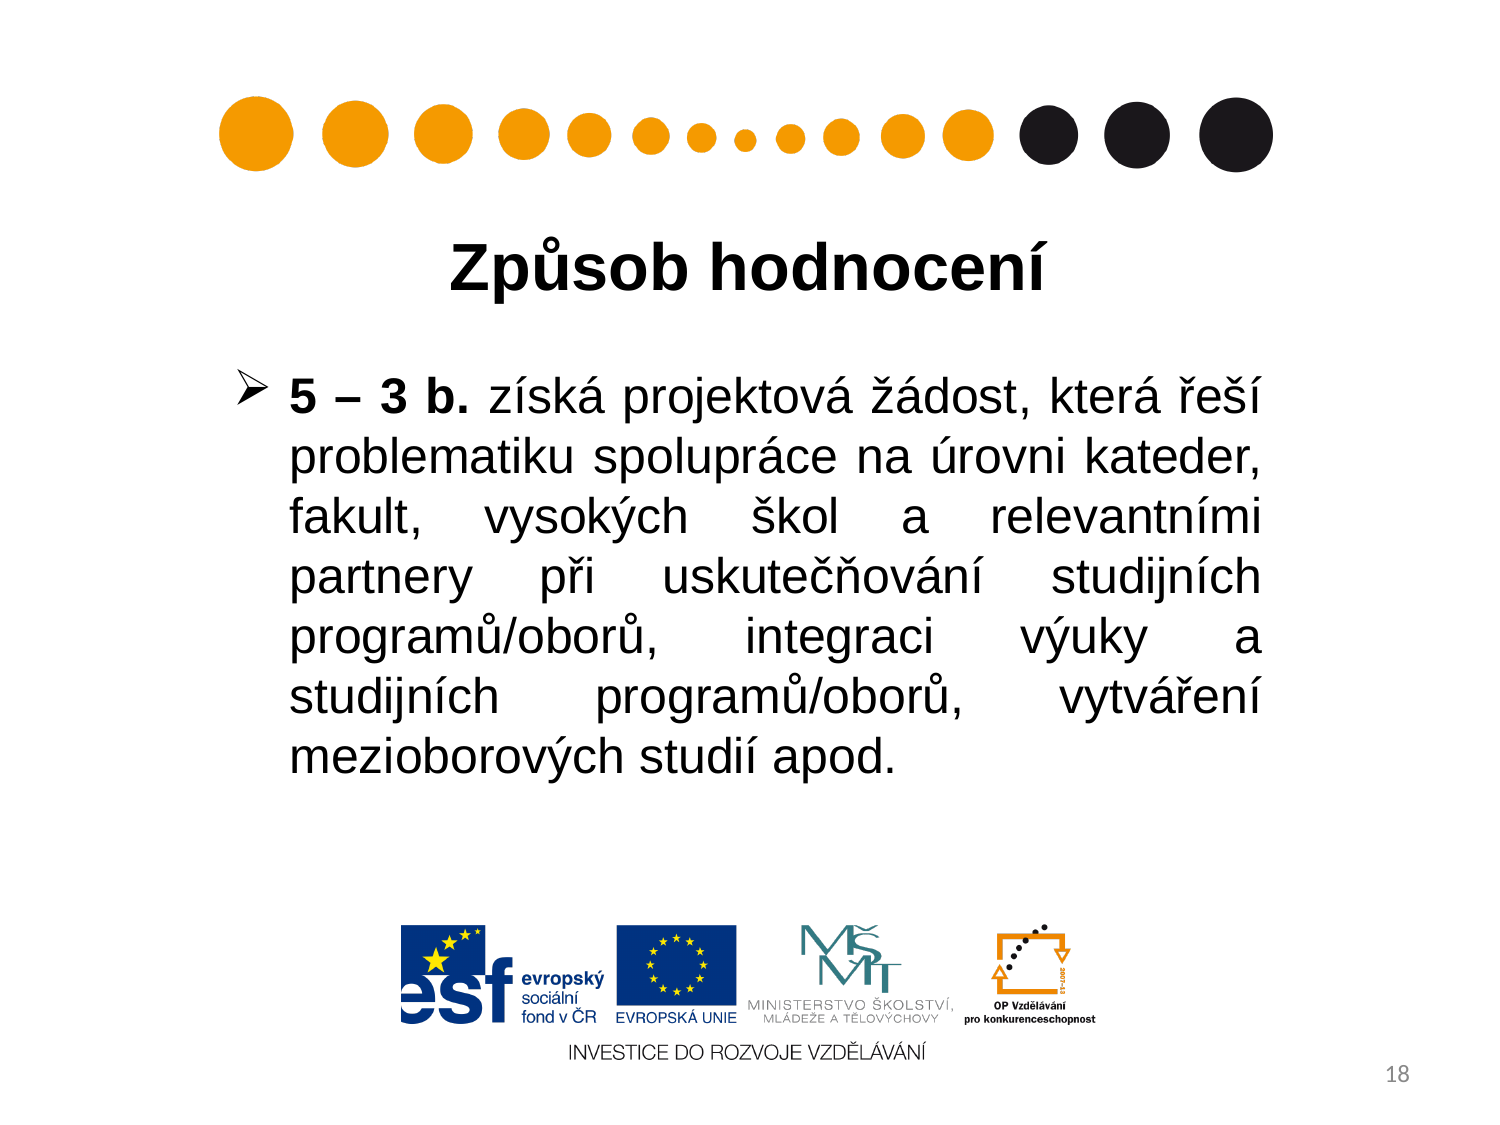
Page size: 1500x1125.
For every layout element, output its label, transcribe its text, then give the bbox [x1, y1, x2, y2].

list 5 – 3 b. získá projektová žádost, která řeší problematiku spolupráce na úrovni kateder, fakult, vysokých škol a relevantními partnery při uskutečňování studijních programů/oborů, integraci výuky a studijních programů/oborů, vytváření mezioborových studií apod. [217, 356, 1278, 878]
picture [399, 922, 1100, 1061]
slide_number 18 [1074, 1042, 1425, 1103]
picture [215, 93, 1275, 176]
title Způsob hodnocení [217, 206, 1278, 321]
